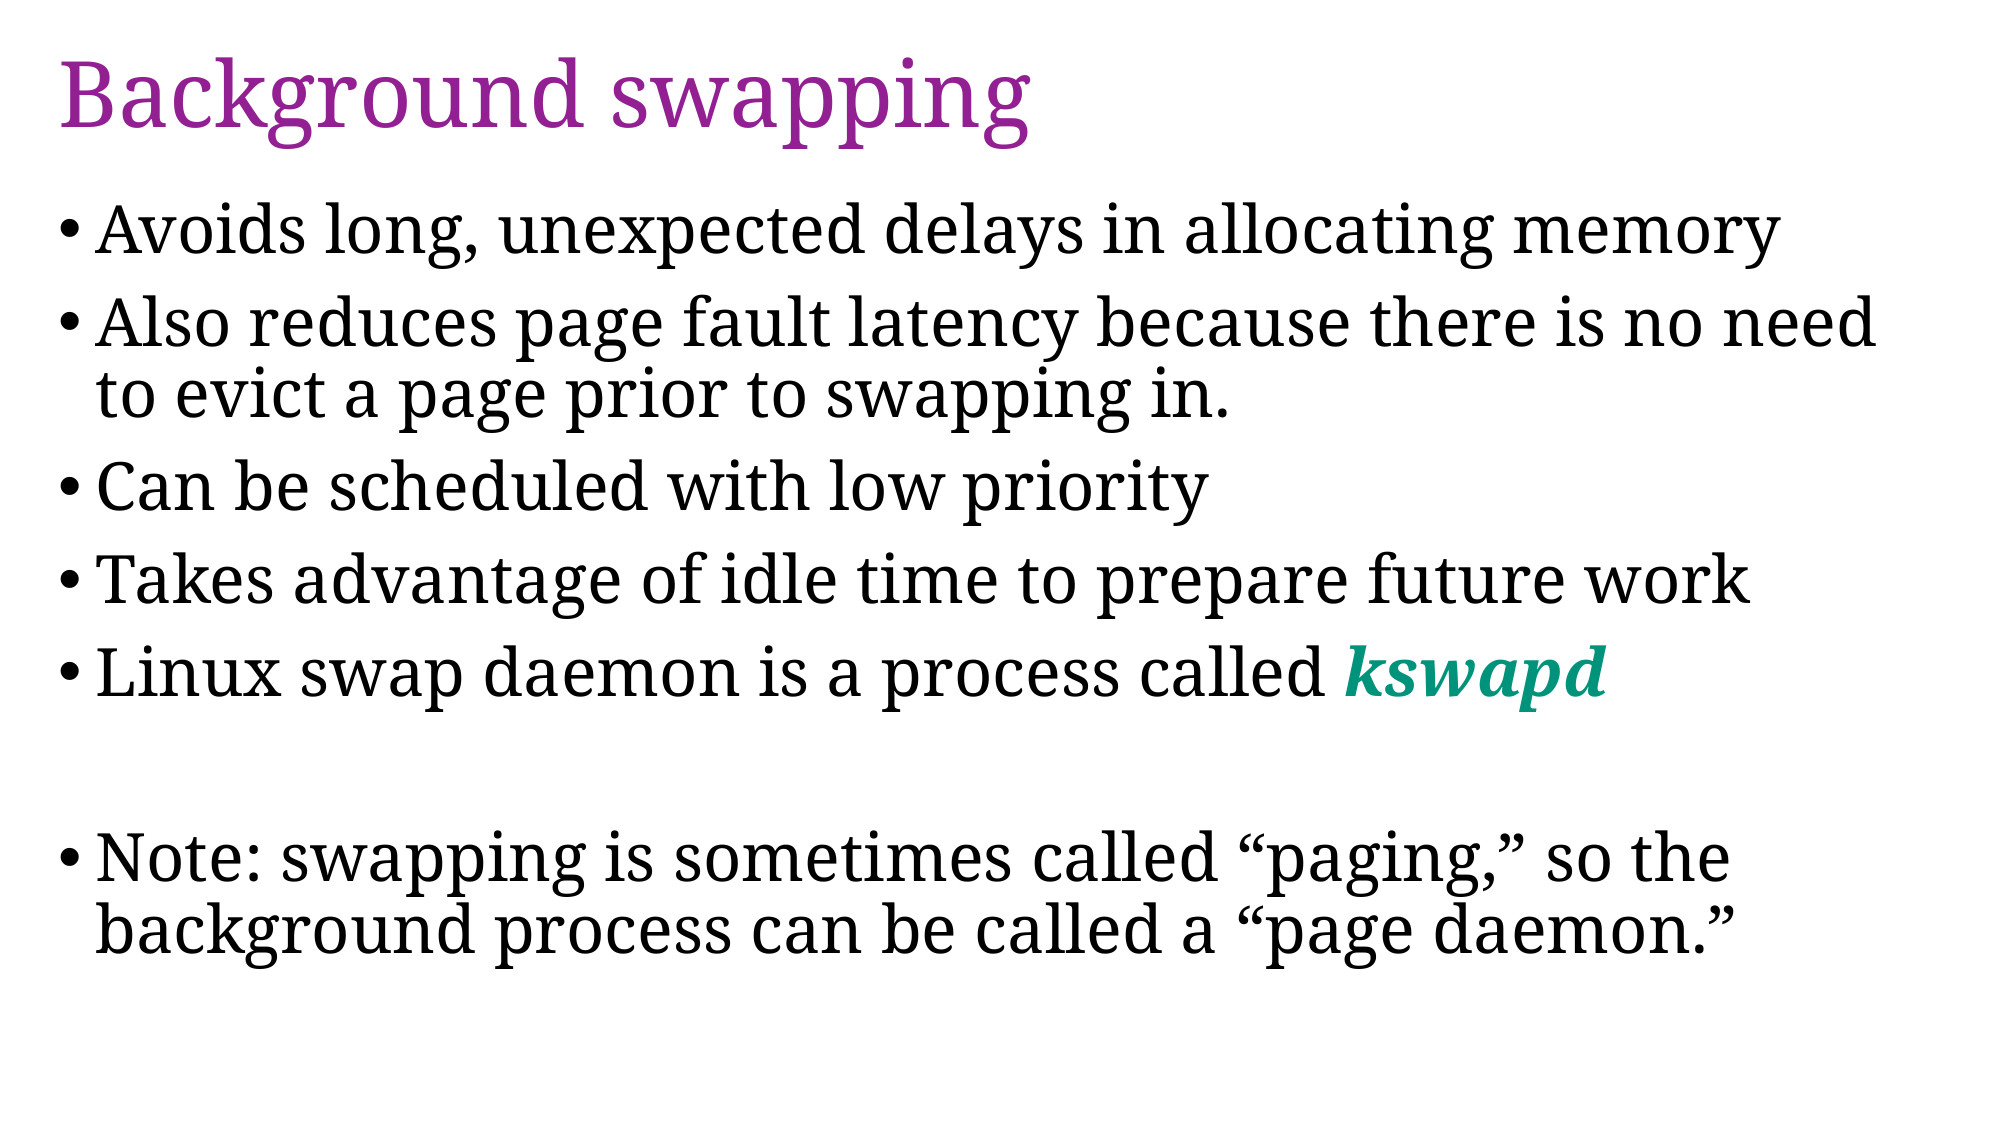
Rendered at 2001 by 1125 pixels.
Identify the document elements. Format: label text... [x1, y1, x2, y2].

list Avoids long, unexpected delays in allocating memory Also reduces page fault latency because there is no need to evict a page prior to swapping in. Can be scheduled with low priority Takes advantage of idle time to prepare future work Linux swap daemon is a process called kswapd Note: swapping is sometimes called “paging,” so the background process can be called a “page daemon.” [43, 188, 1953, 1106]
title Background swapping [43, 25, 1953, 171]
